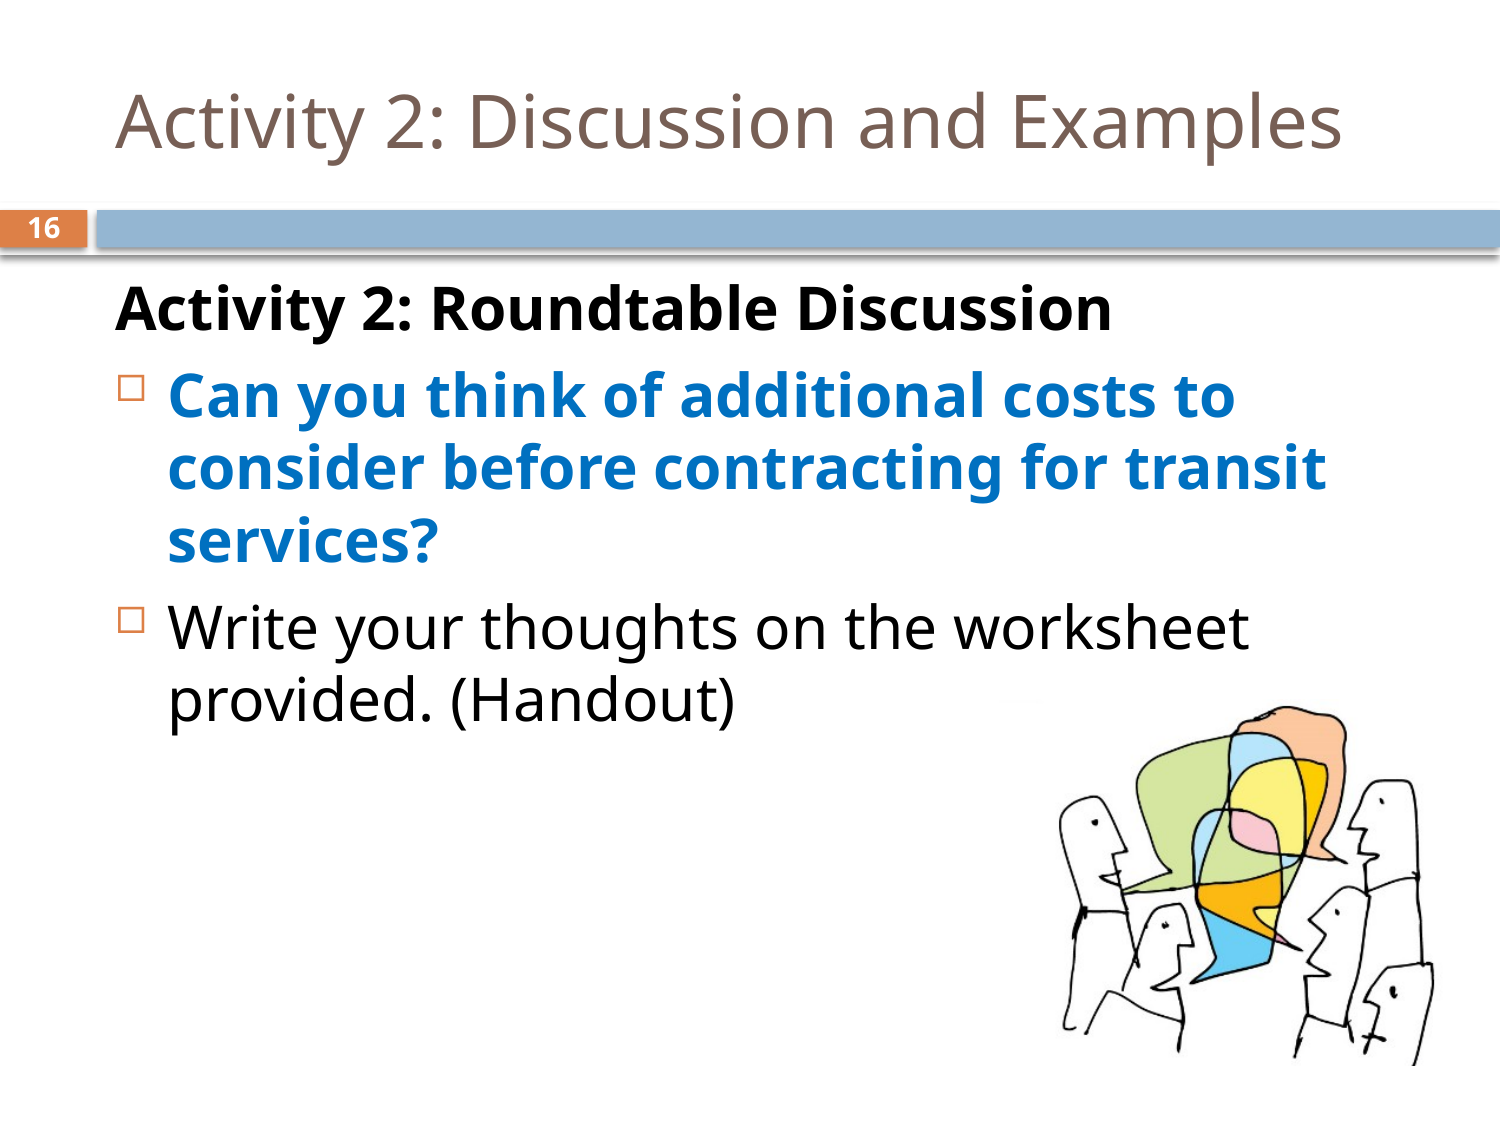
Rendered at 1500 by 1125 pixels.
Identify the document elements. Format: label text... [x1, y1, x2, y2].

title Activity 2: Discussion and Examples [100, 37, 1438, 200]
slide_number 16 [0, 208, 88, 249]
list Activity 2: Roundtable Discussion Can you think of additional costs to consider before contracting for transit services? Write your thoughts on the worksheet provided. (Handout) [100, 262, 1438, 1000]
picture [999, 699, 1466, 1066]
